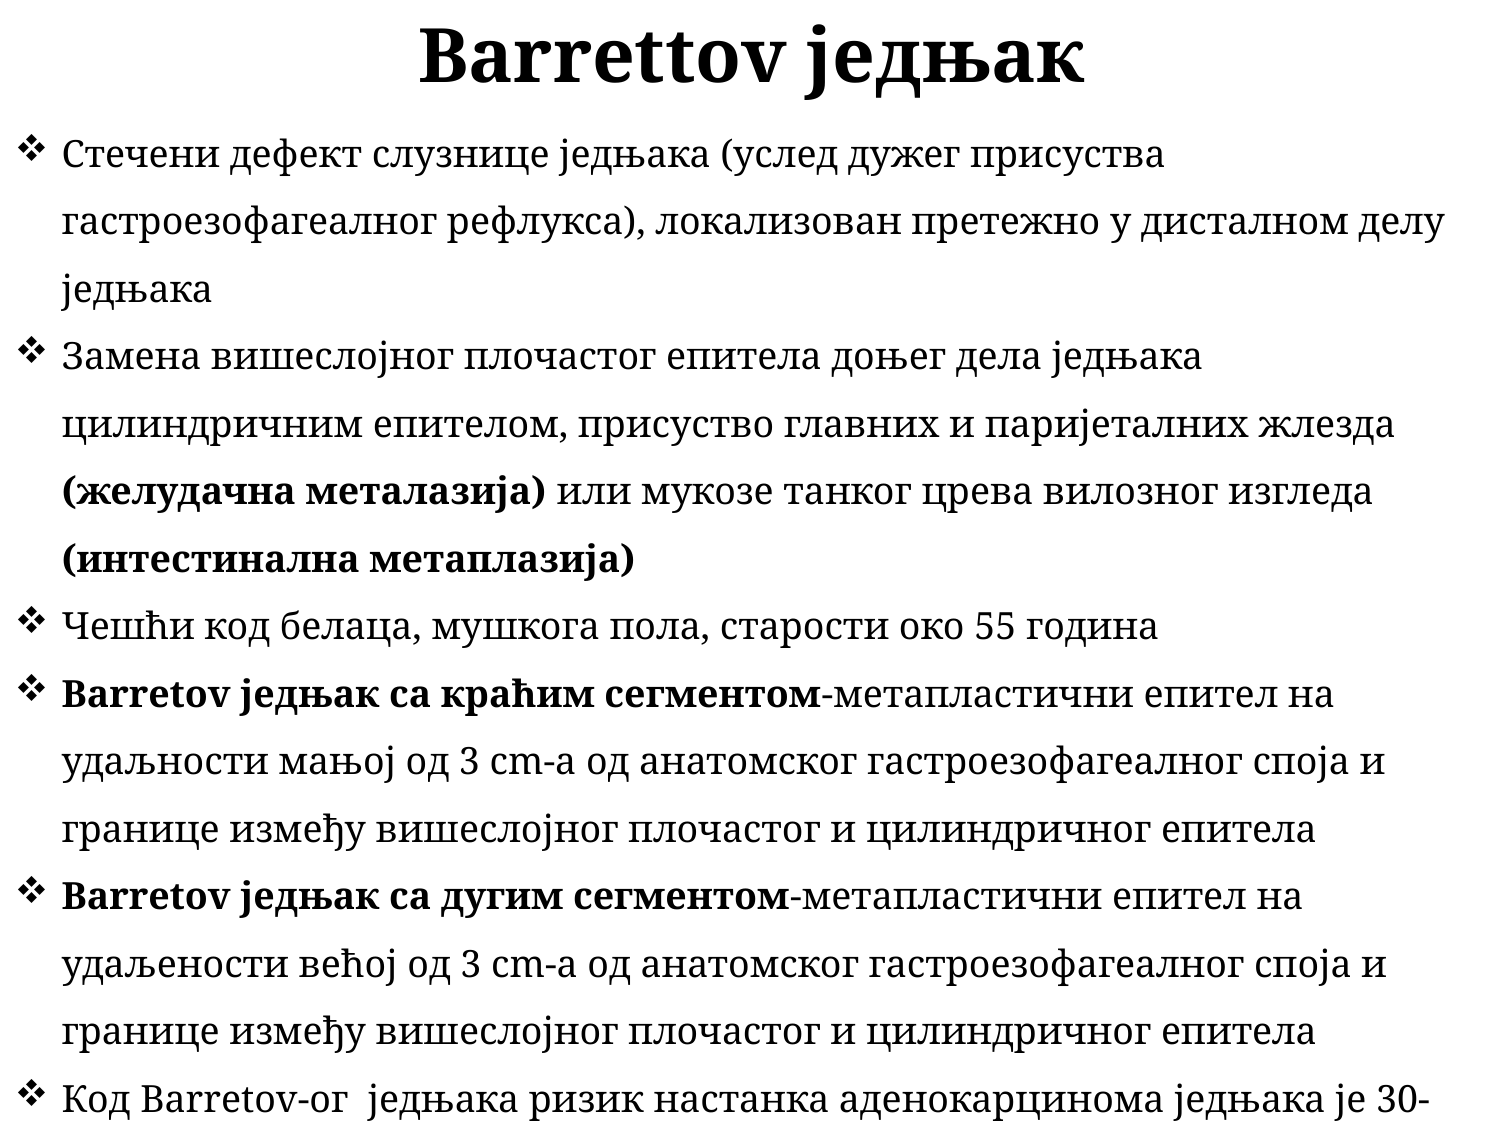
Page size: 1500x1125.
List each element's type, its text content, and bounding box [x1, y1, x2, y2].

title Barrettov једњак [77, 0, 1428, 99]
text_box Стечени дефект слузнице једњака (услед дужег присуства гастроезофагеалног рефлукса), локализован претежно у дисталном делу једњака Замена вишеслојног плочастог епитела доњег дела једњака цилиндричним епителом, присуство главних и паријеталних жлезда (желудачна металазија) или мукозе танког црева вилозног изгледа (интестинална метаплазија) Чешћи код белаца, мушкога пола, старости око 55 година Barretov једњак са краћим сегментом-метапластични епител на удаљности мањој од 3 cm-a од анатомског гастроезофагеалног споја и границе између вишеслојног плочастог и цилиндричног епитела Barretov једњак са дугим сегментом-метапластични епител на удаљености већој од 3 cm-a од анатомског гастроезофагеалног споја и границе између вишеслојног плочастог и цилиндричног епитела Код Barretov-ог једњака ризик настанка аденокарцинома једњака је 30-125 пута већи у односу на општу опулацију Кратак Barretov једњак има мањи ризик настанка аденокарцинома једњака [0, 99, 1496, 1125]
